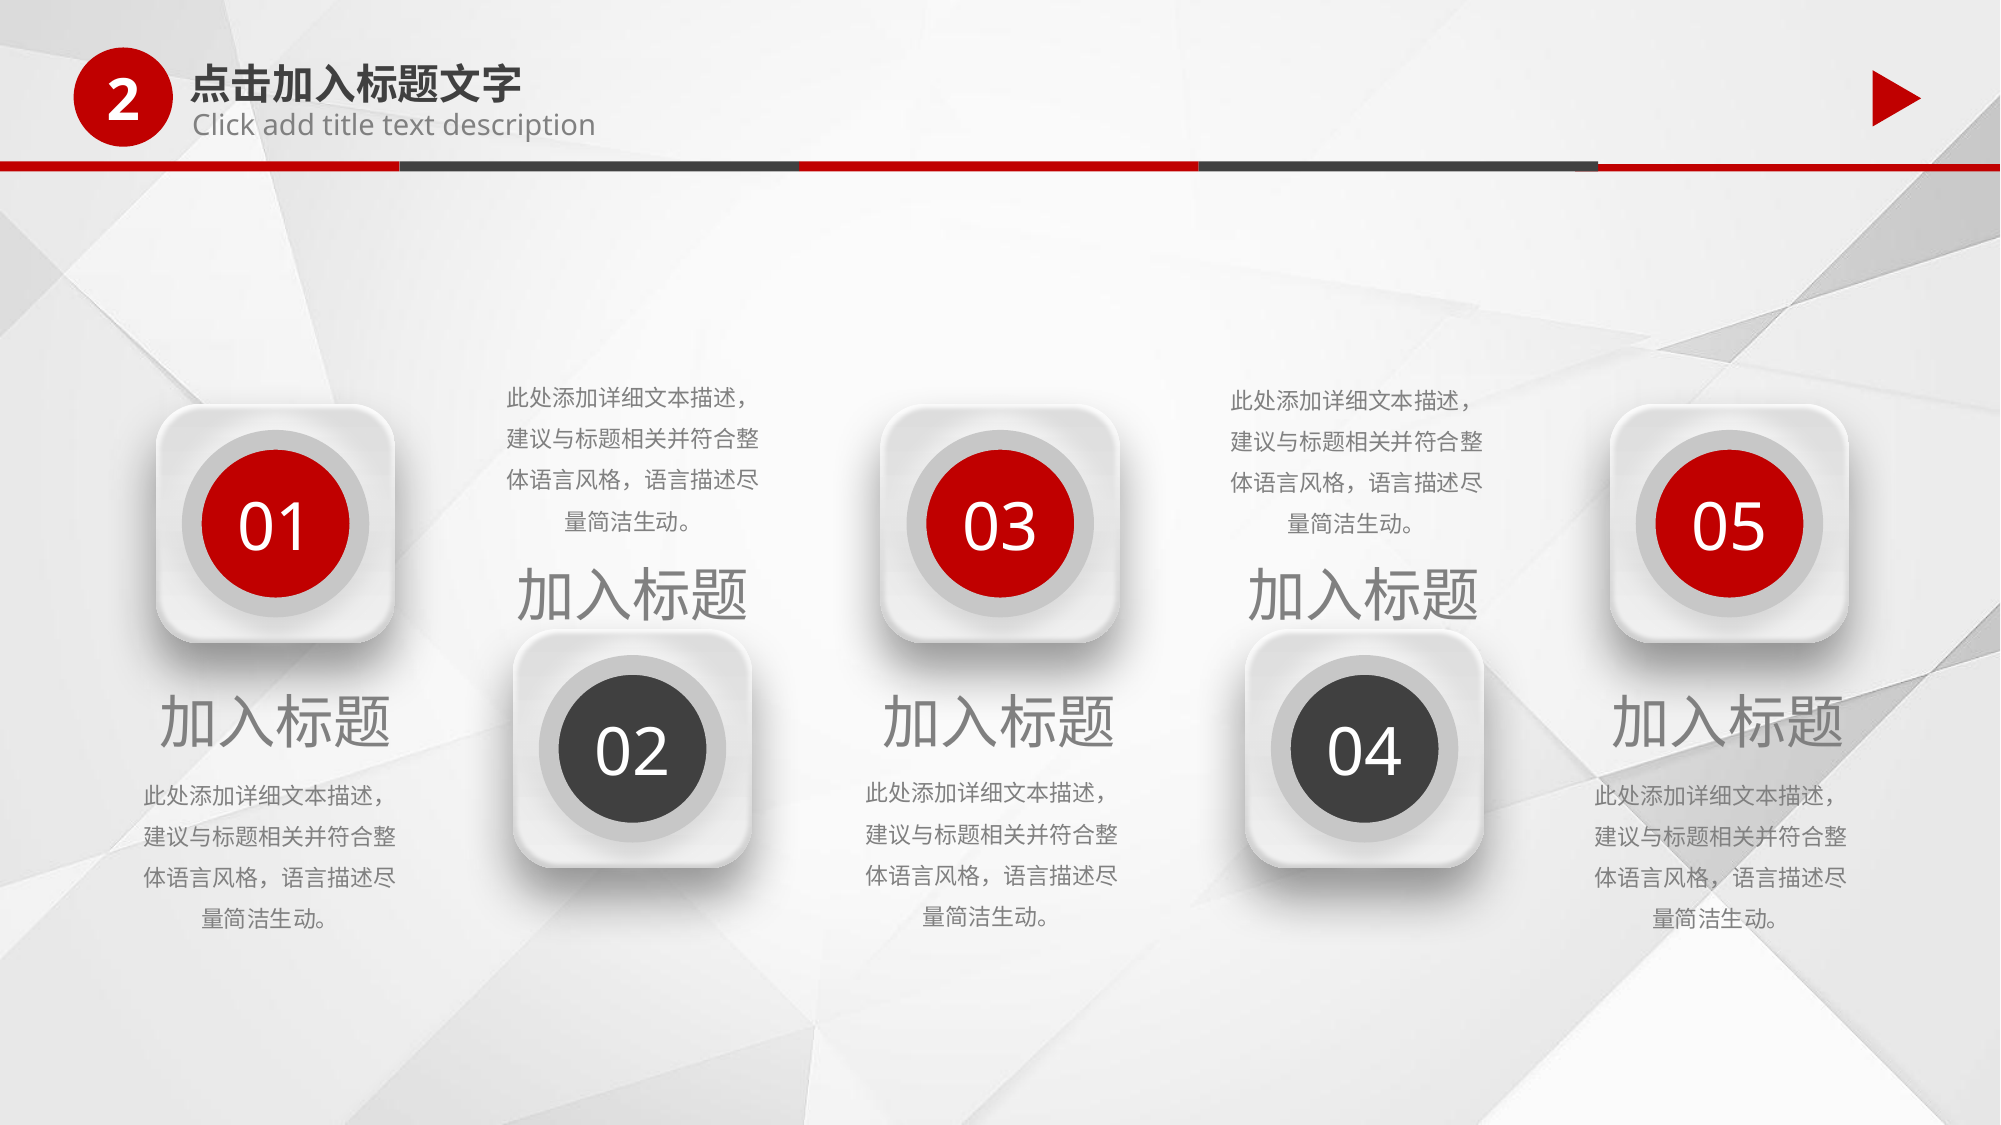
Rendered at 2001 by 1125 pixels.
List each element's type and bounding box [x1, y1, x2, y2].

text_box [0, 161, 2000, 172]
text_box [73, 47, 681, 150]
text_box [1871, 68, 1924, 129]
text_box [850, 390, 1134, 939]
text_box [1579, 390, 1863, 941]
text_box [491, 361, 775, 882]
picture [0, 0, 2001, 1125]
text_box [128, 390, 412, 941]
text_box [1215, 363, 1499, 882]
